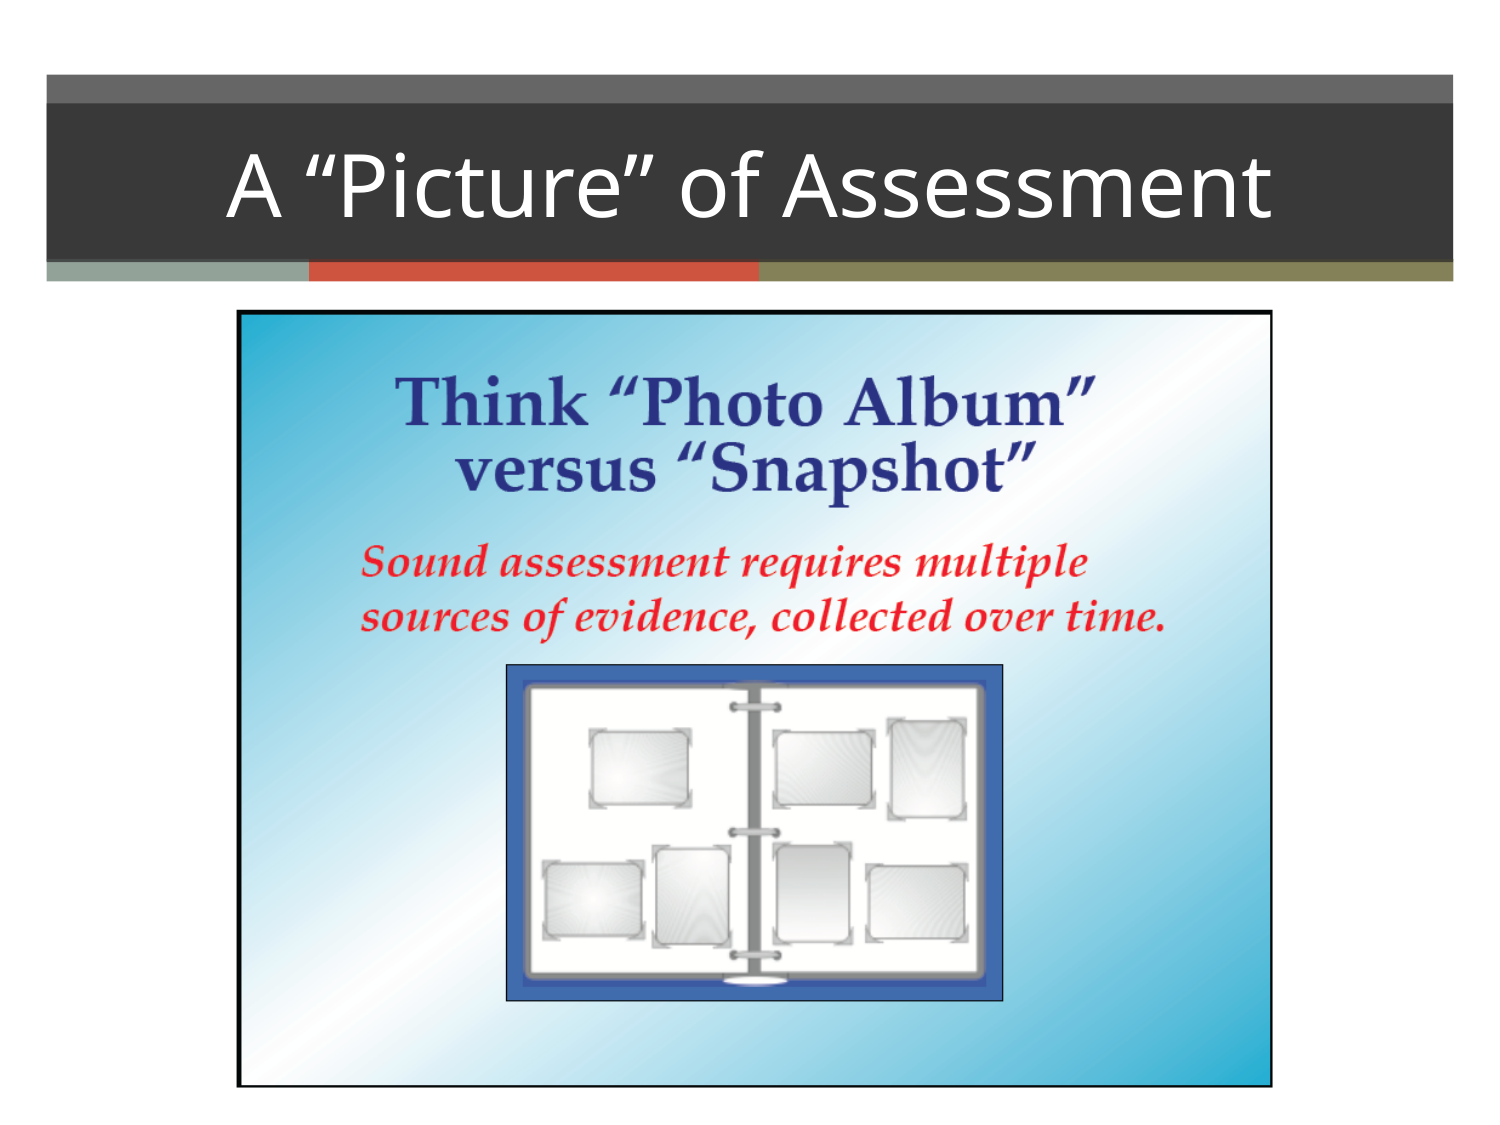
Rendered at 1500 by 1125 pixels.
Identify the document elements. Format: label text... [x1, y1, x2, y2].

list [46, 299, 1467, 1102]
title A “Picture” of Assessment [46, 103, 1454, 263]
